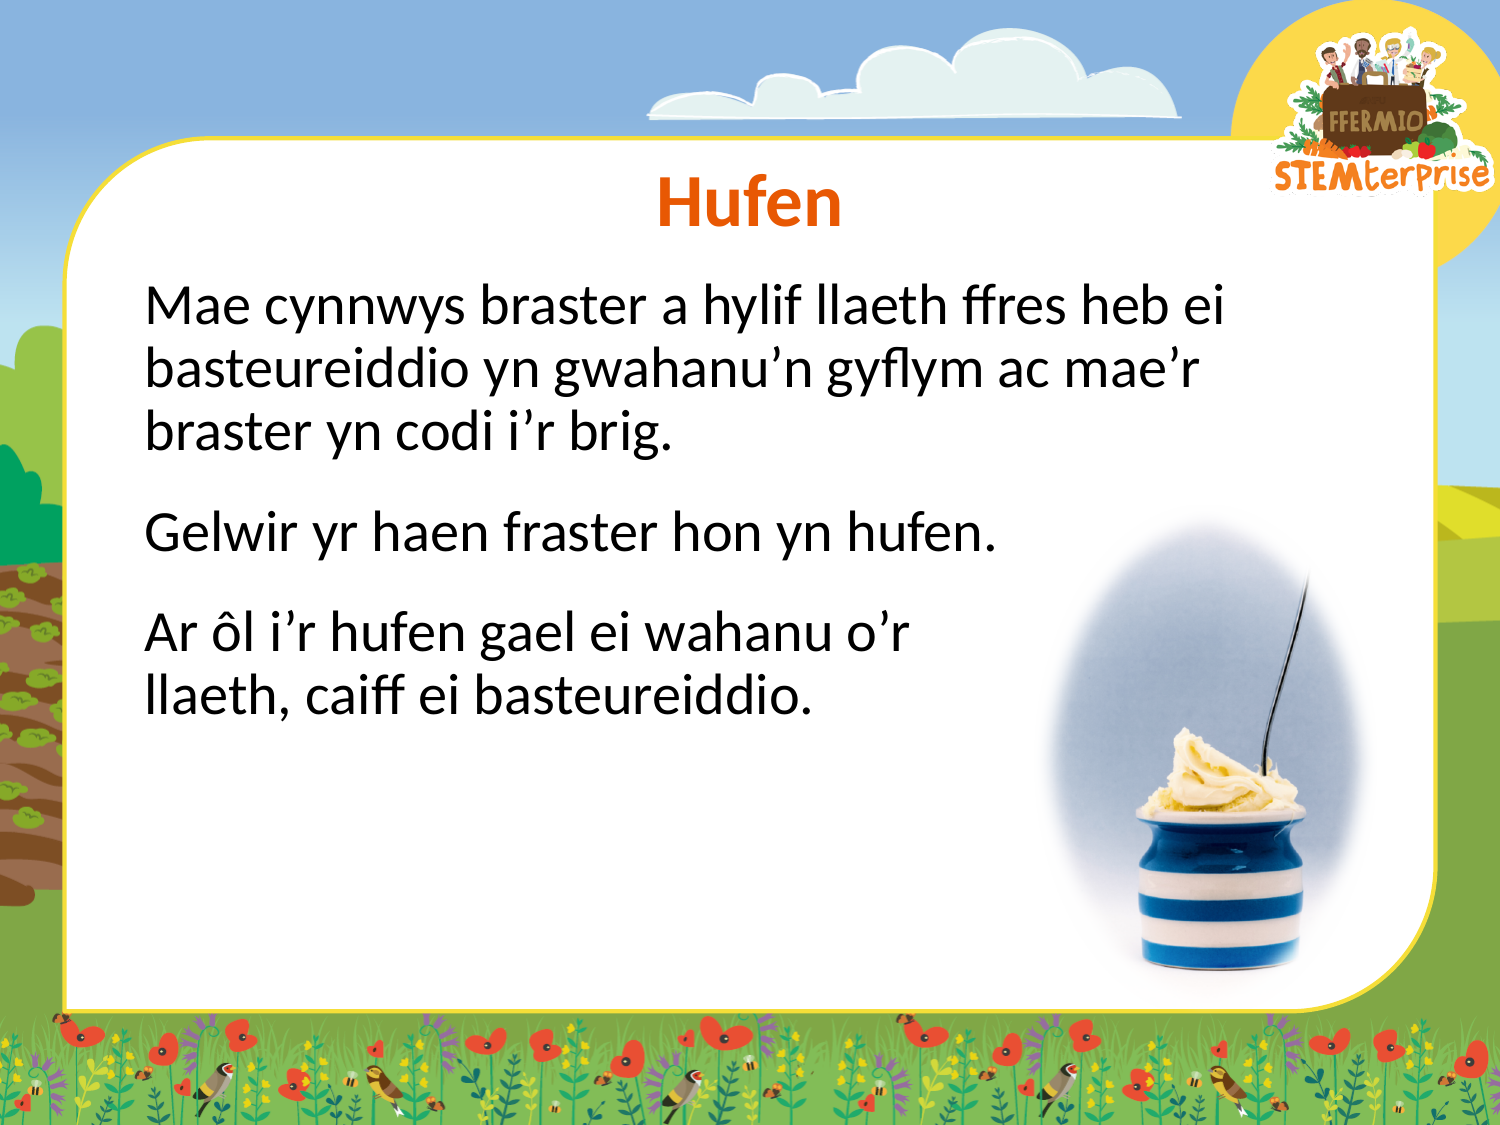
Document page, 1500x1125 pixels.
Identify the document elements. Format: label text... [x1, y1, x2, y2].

list Mae cynnwys braster a hylif llaeth ffres heb ei basteureiddio yn gwahanu’n gyflym ac mae’r braster yn codi i’r brig. Gelwir yr haen fraster hon yn hufen. Ar ôl i’r hufen gael ei wahanu o’r llaeth, caiff ei basteureiddio. [129, 267, 1371, 988]
picture [0, 0, 1500, 1125]
title Hufen [218, 137, 1282, 256]
